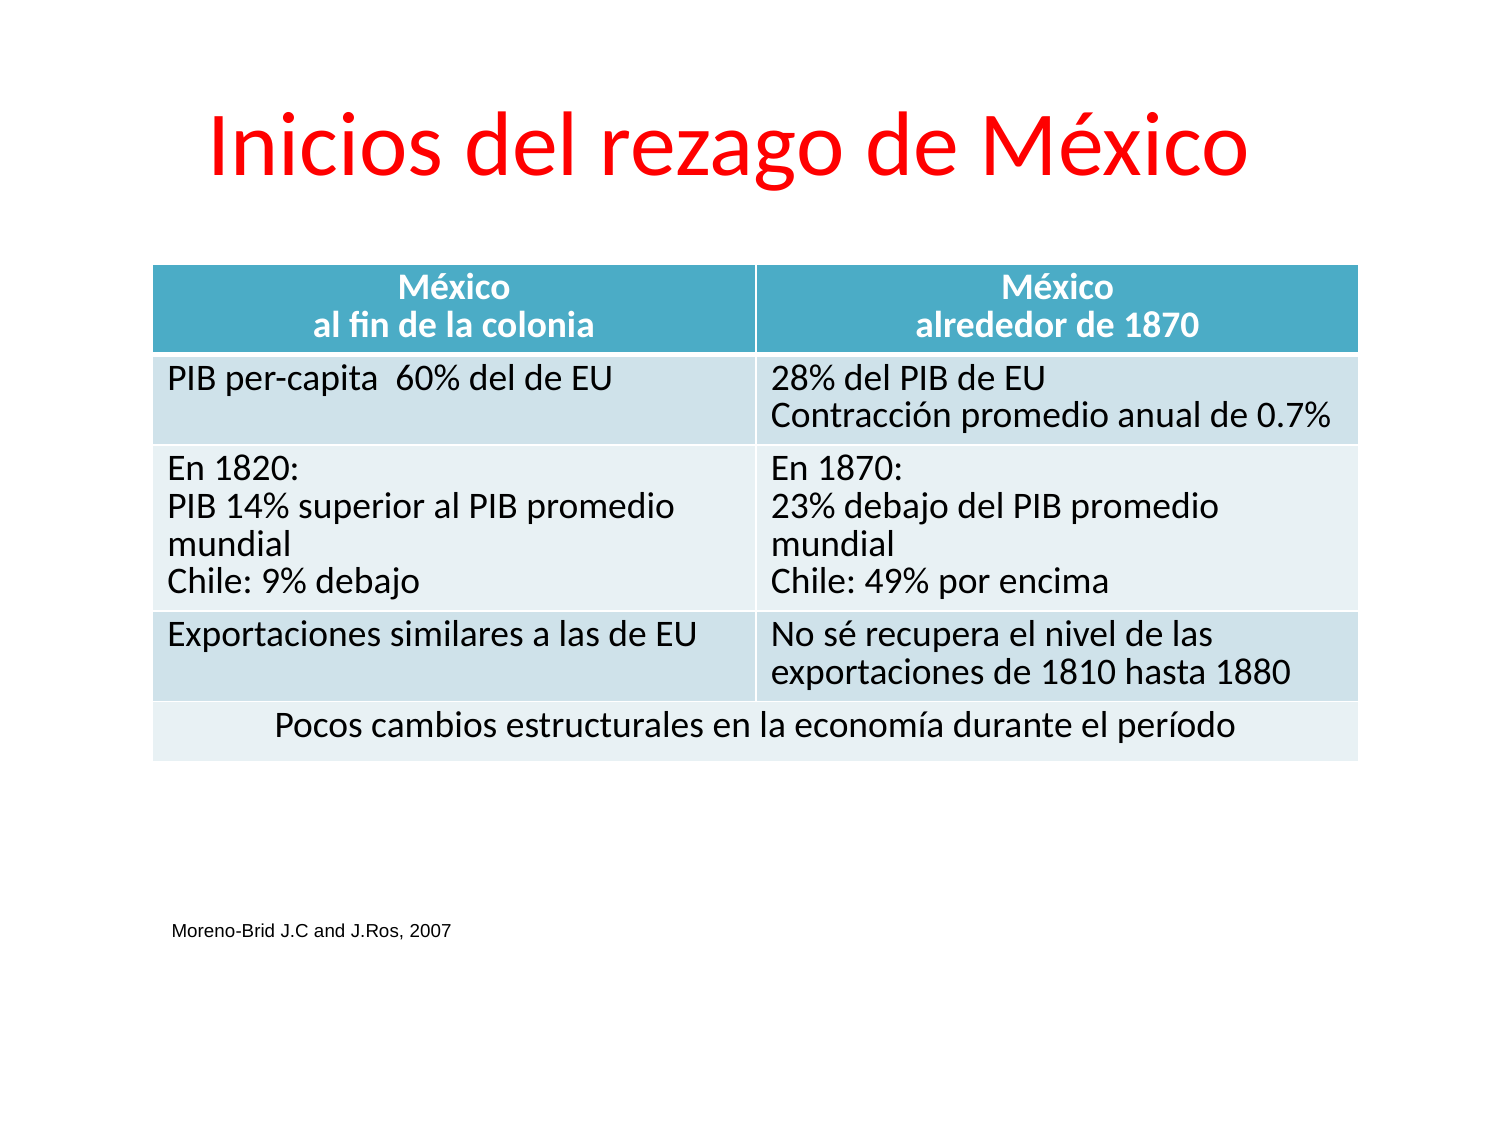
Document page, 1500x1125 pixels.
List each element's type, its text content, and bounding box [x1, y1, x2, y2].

table_cell En 1820: PIB 14% superior al PIB promedio mundial Chile: 9% debajo [153, 446, 755, 610]
table_header México alrededor de 1870 [757, 265, 1358, 352]
table_cell No sé recupera el nivel de las exportaciones de 1810 hasta 1880 [757, 612, 1358, 701]
title Inicios del rezago de México [74, 44, 1426, 233]
table_cell Exportaciones similares a las de EU [153, 612, 755, 701]
table_cell Pocos cambios estructurales en la economía durante el período [153, 702, 1358, 761]
table_cell En 1870: 23% debajo del PIB promedio mundial Chile: 49% por encima [757, 446, 1358, 610]
table_header México al fin de la colonia [153, 265, 755, 352]
table_cell 28% del PIB de EU Contracción promedio anual de 0.7% [757, 357, 1358, 444]
text_box Moreno-Brid J.C and J.Ros, 2007 [156, 911, 1043, 949]
table_cell PIB per-capita 60% del de EU [153, 357, 755, 444]
